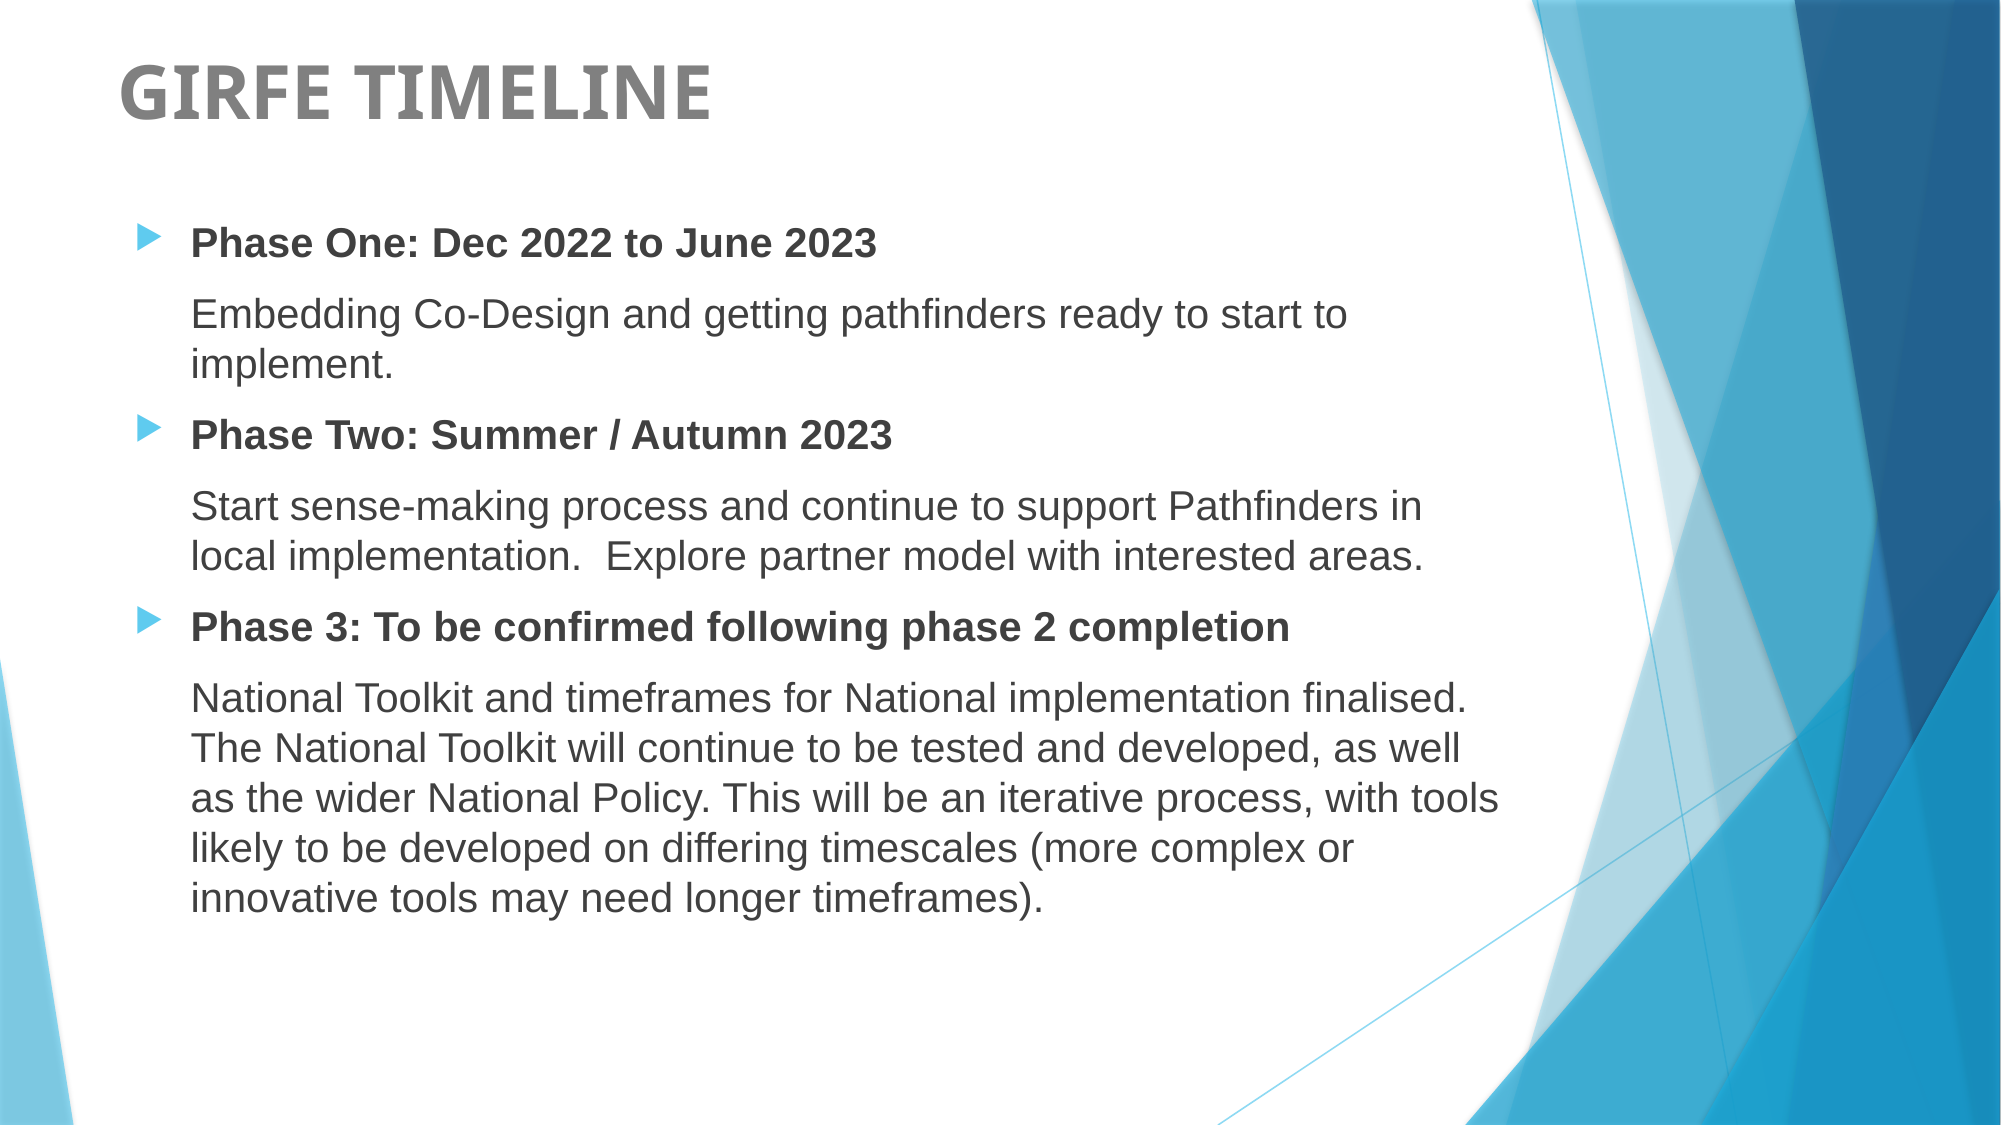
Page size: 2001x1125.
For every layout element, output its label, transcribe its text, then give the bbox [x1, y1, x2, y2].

title GIRFE TIMELINE [102, 36, 1514, 146]
list Phase One: Dec 2022 to June 2023 Embedding Co-Design and getting pathfinders ready to start to implement. Phase Two: Summer / Autumn 2023 Start sense-making process and continue to support Pathfinders in local implementation. Explore partner model with interested areas. Phase 3: To be confirmed following phase 2 completion National Toolkit and timeframes for National implementation finalised. The National Toolkit will continue to be tested and developed, as well as the wider National Policy. This will be an iterative process, with tools likely to be developed on differing timescales (more complex or innovative tools may need longer timeframes). [119, 208, 1518, 849]
